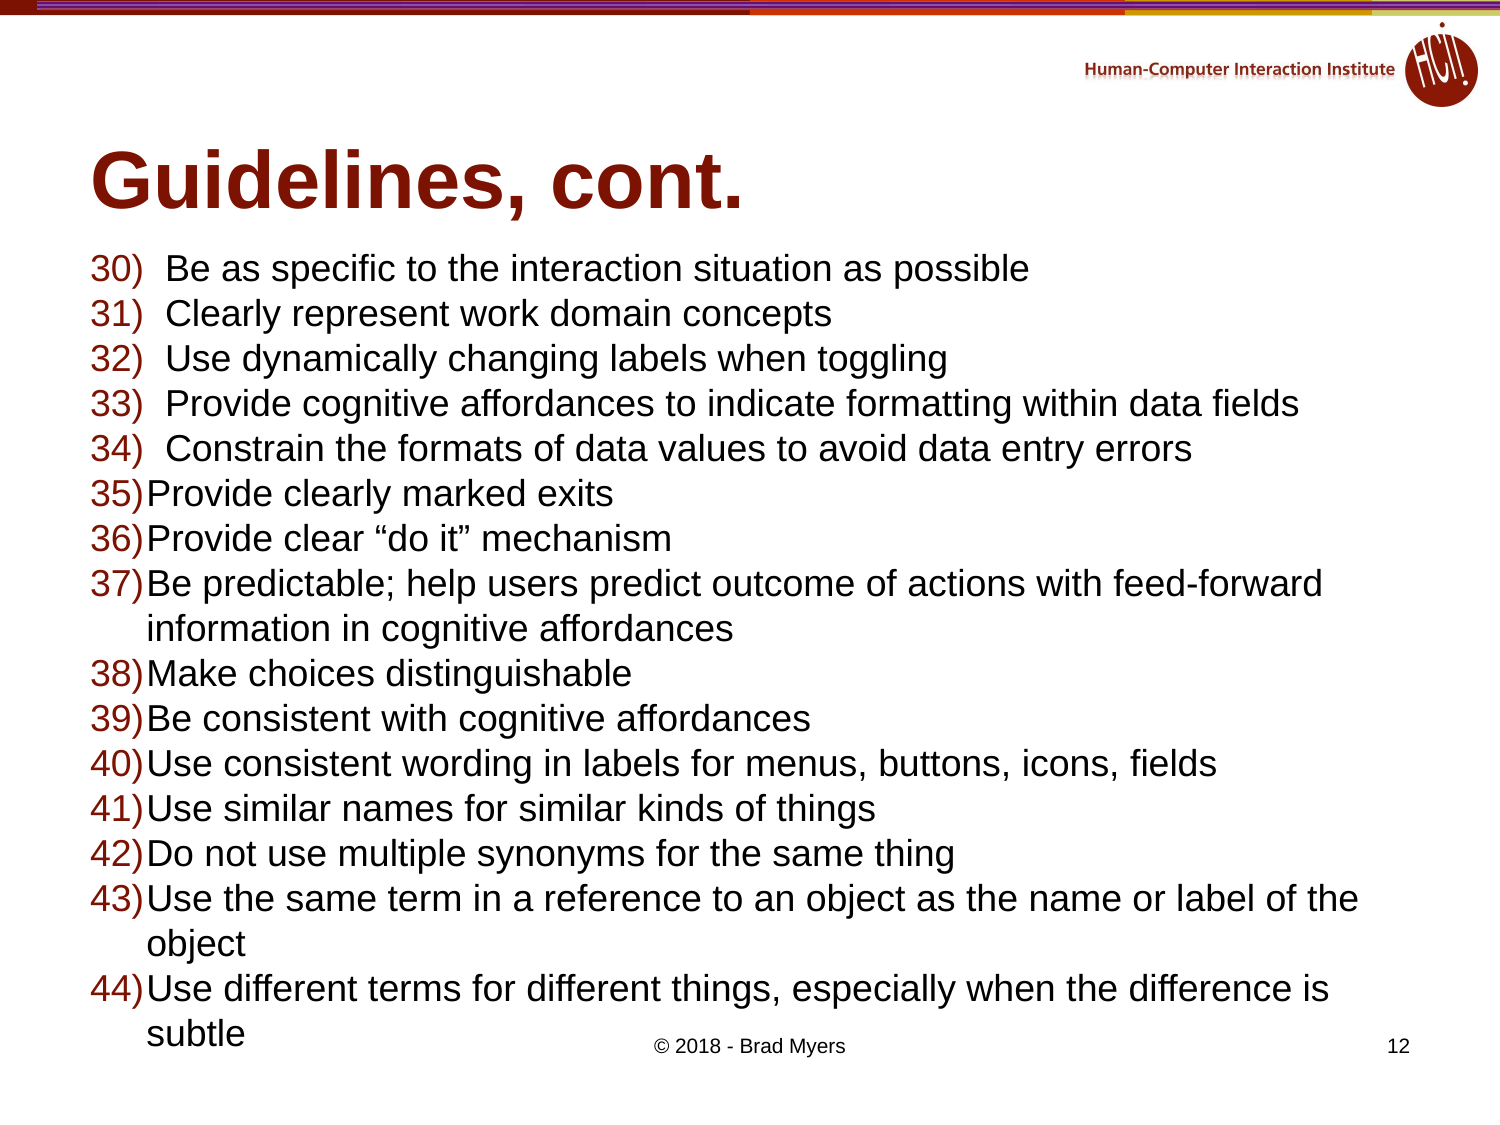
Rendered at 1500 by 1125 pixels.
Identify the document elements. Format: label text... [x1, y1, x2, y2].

slide_number 12 [1074, 1024, 1426, 1101]
footer © 2018 - Brad Myers [512, 1024, 988, 1101]
picture [1313, 22, 1478, 107]
picture [37, 1, 1500, 10]
title Guidelines, cont. [74, 19, 1313, 233]
list Be as specific to the interaction situation as possible Clearly represent work domain concepts Use dynamically changing labels when toggling Provide cognitive affordances to indicate formatting within data fields Constrain the formats of data values to avoid data entry errors Provide clearly marked exits Provide clear “do it” mechanism Be predictable; help users predict outcome of actions with feed-forward information in cognitive affordances Make choices distinguishable Be consistent with cognitive affordances Use consistent wording in labels for menus, buttons, icons, fields Use similar names for similar kinds of things Do not use multiple synonyms for the same thing Use the same term in a reference to an object as the name or label of the object Use different terms for different things, especially when the difference is subtle [74, 235, 1426, 961]
